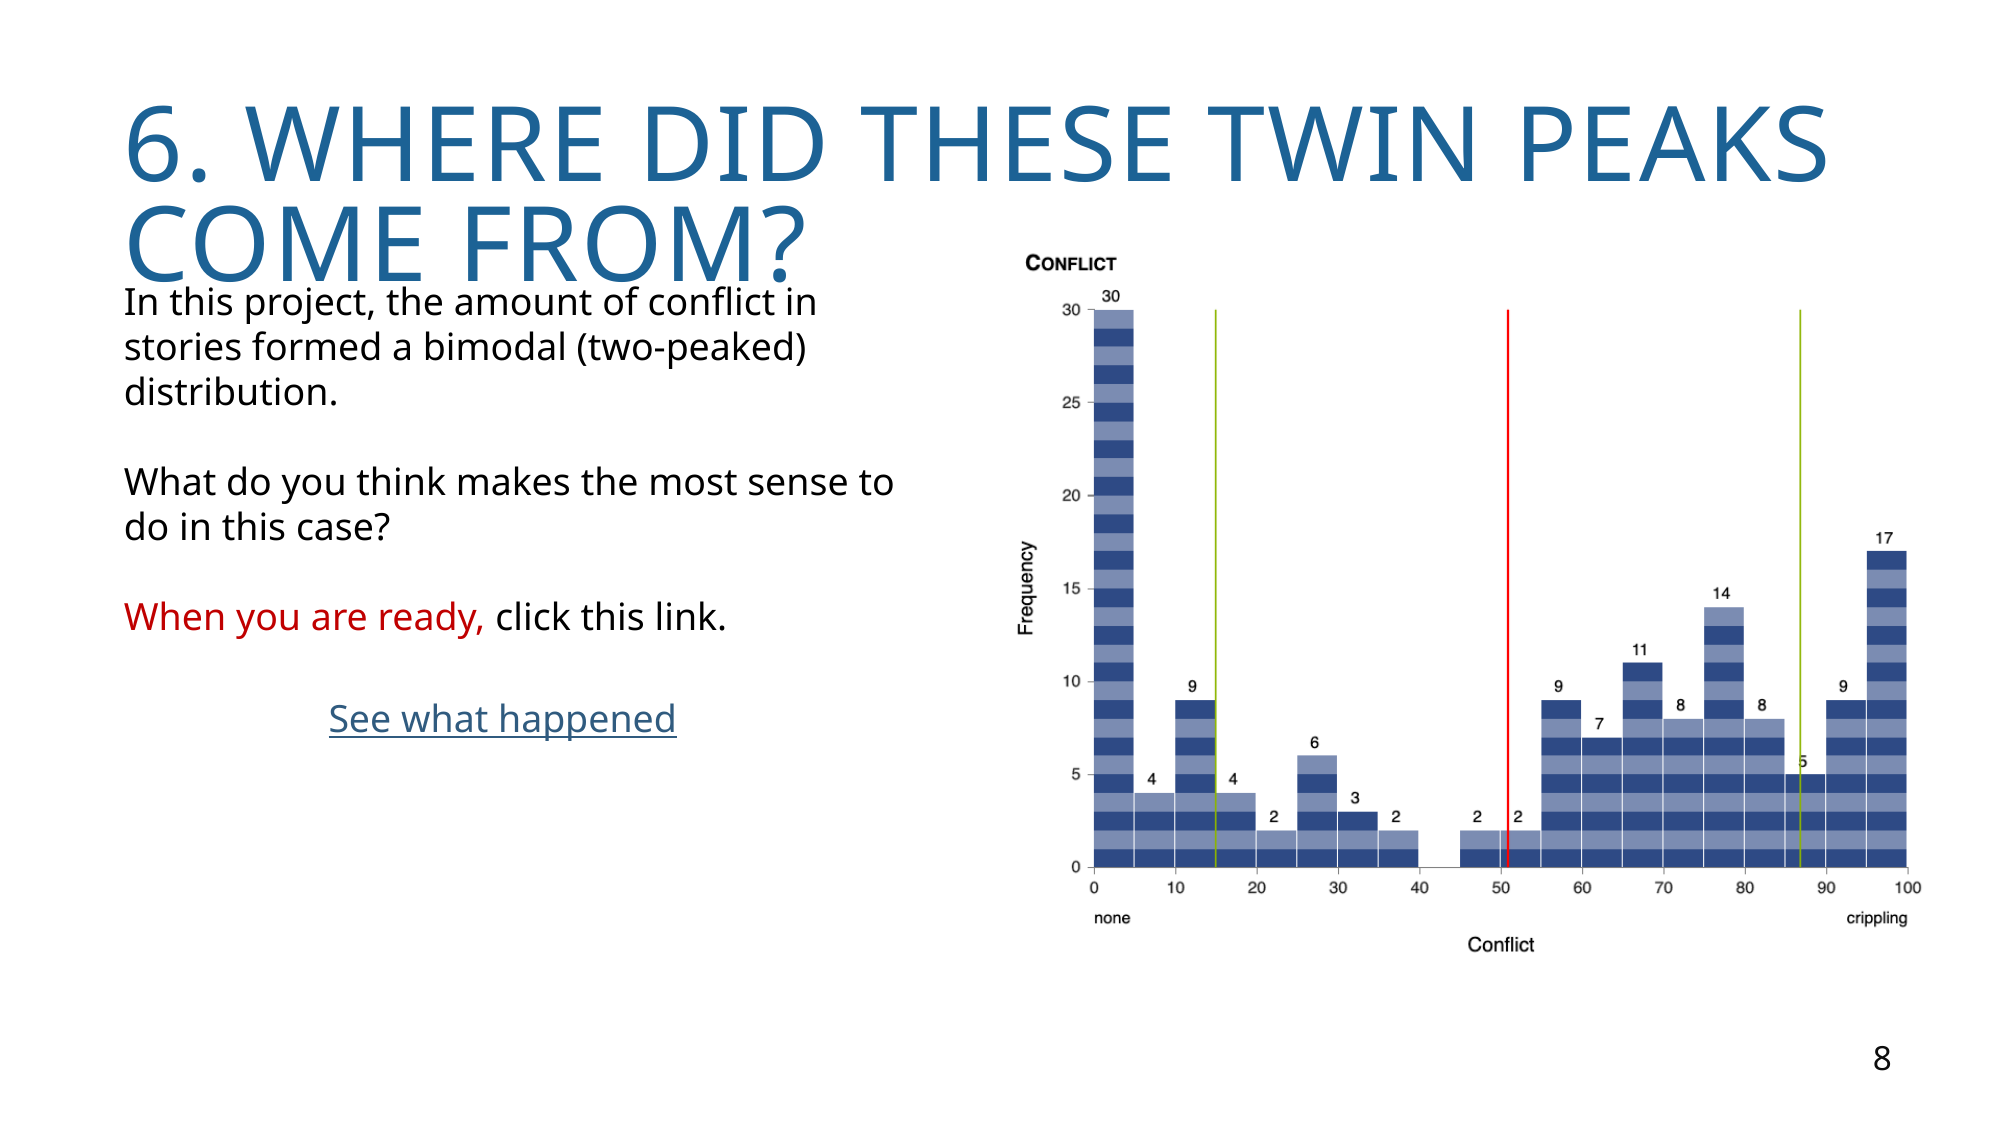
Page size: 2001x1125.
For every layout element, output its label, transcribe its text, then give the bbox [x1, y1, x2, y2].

title 6. where did these twin peaks come from? [109, 78, 1891, 325]
text_box See what happened [313, 645, 666, 796]
slide_number 8 [1747, 1037, 1907, 1083]
text_box In this project, the amount of conflict in stories formed a bimodal (two-peaked) distribution. What do you think makes the most sense to do in this case? When you are ready, click this link. [108, 270, 927, 646]
picture [999, 239, 1942, 963]
